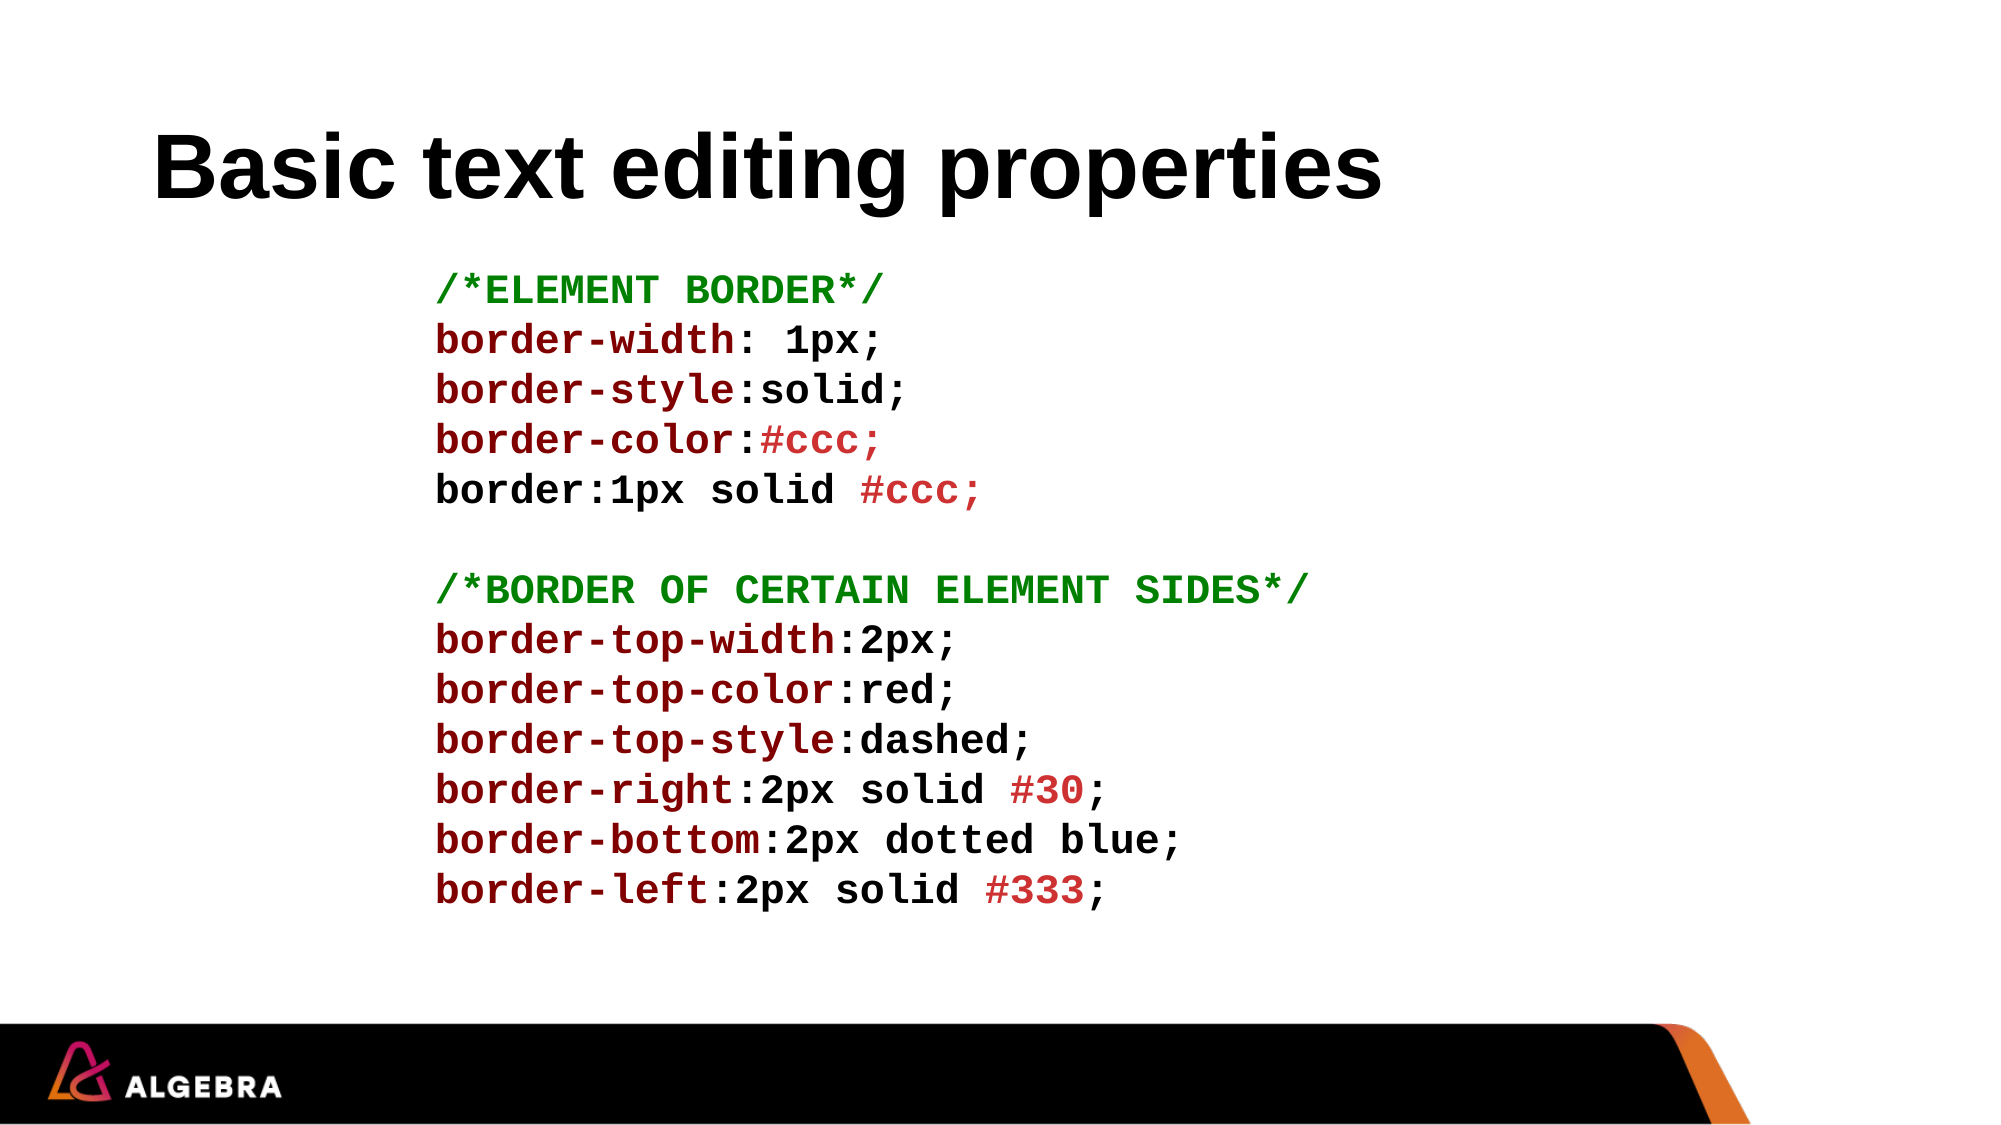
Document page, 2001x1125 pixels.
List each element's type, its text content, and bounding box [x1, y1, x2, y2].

title Basic text editing properties [137, 59, 1863, 278]
picture [0, 1023, 1958, 1125]
text_box /*ELEMENT BORDER*/ border-width: 1px; border-style:solid; border-color:#ccc; border:1px solid #ccc; /*BORDER OF CERTAIN ELEMENT SIDES*/ border-top-width:2px; border-top-color:red; border-top-style:dashed; border-right:2px solid #30; border-bottom:2px dotted blue; border-left:2px solid #333; [320, 254, 1530, 920]
